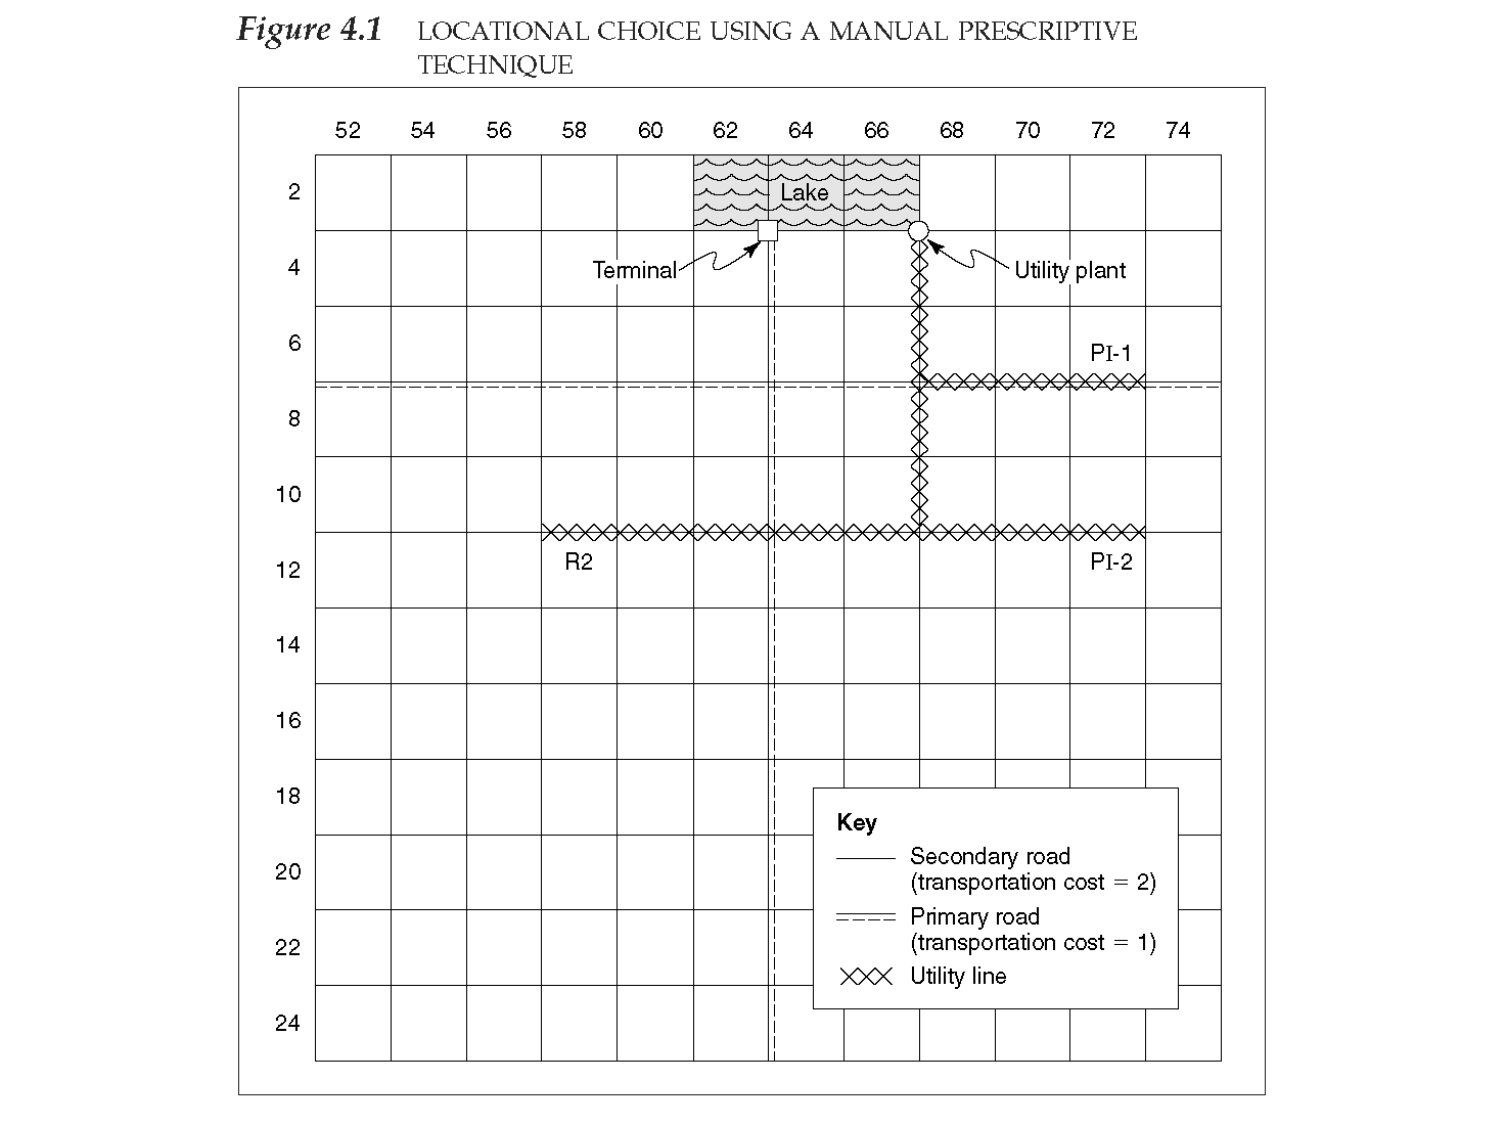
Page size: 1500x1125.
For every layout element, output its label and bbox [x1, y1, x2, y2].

picture [228, 0, 1277, 1125]
